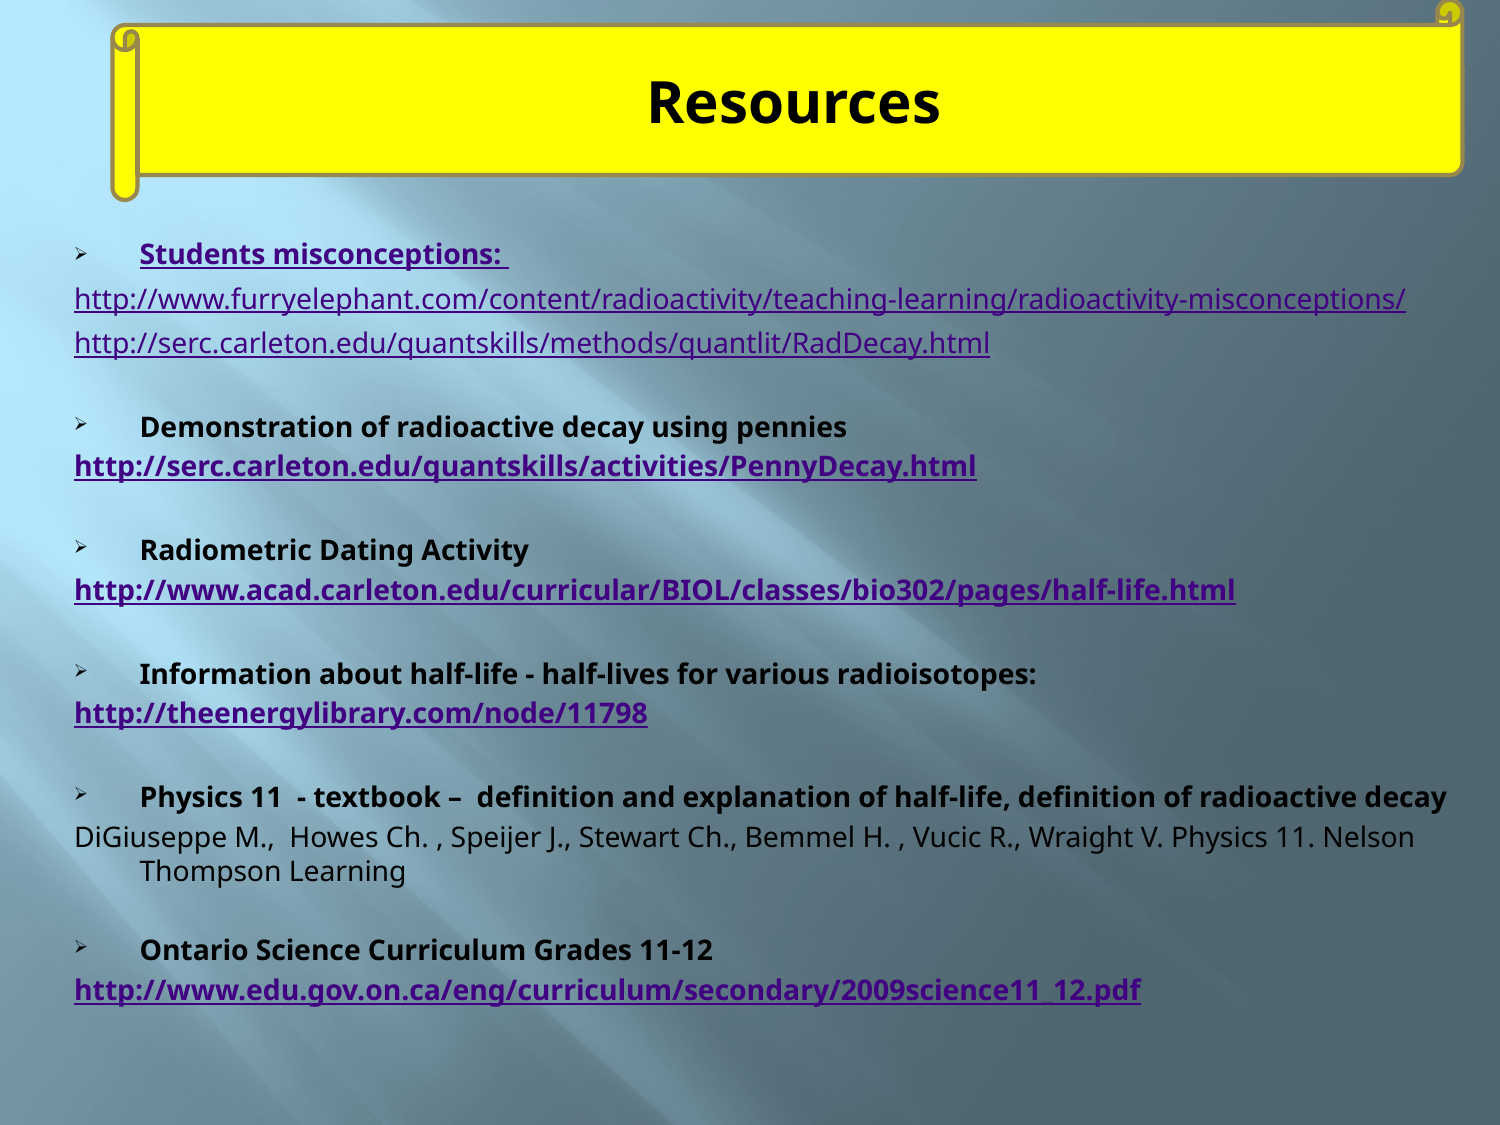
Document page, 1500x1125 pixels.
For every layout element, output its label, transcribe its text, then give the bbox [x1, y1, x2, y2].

list Students misconceptions: http://www.furryelephant.com/content/radioactivity/teaching-learning/radioactivity-misconceptions/ http://serc.carleton.edu/quantskills/methods/quantlit/RadDecay.html Demonstration of radioactive decay using pennies http://serc.carleton.edu/quantskills/activities/PennyDecay.html Radiometric Dating Activity http://www.acad.carleton.edu/curricular/BIOL/classes/bio302/pages/half-life.html Information about half-life - half-lives for various radioisotopes: http://theenergylibrary.com/node/11798 Physics 11 - textbook – definition and explanation of half-life, definition of radioactive decay DiGiuseppe M., Howes Ch. , Speijer J., Stewart Ch., Bemmel H. , Vucic R., Wraight V. Physics 11. Nelson Thompson Learning Ontario Science Curriculum Grades 11-12 http://www.edu.gov.on.ca/eng/curriculum/secondary/2009science11_12.pdf [37, 174, 1463, 1035]
text_box Resources [110, 0, 1465, 203]
